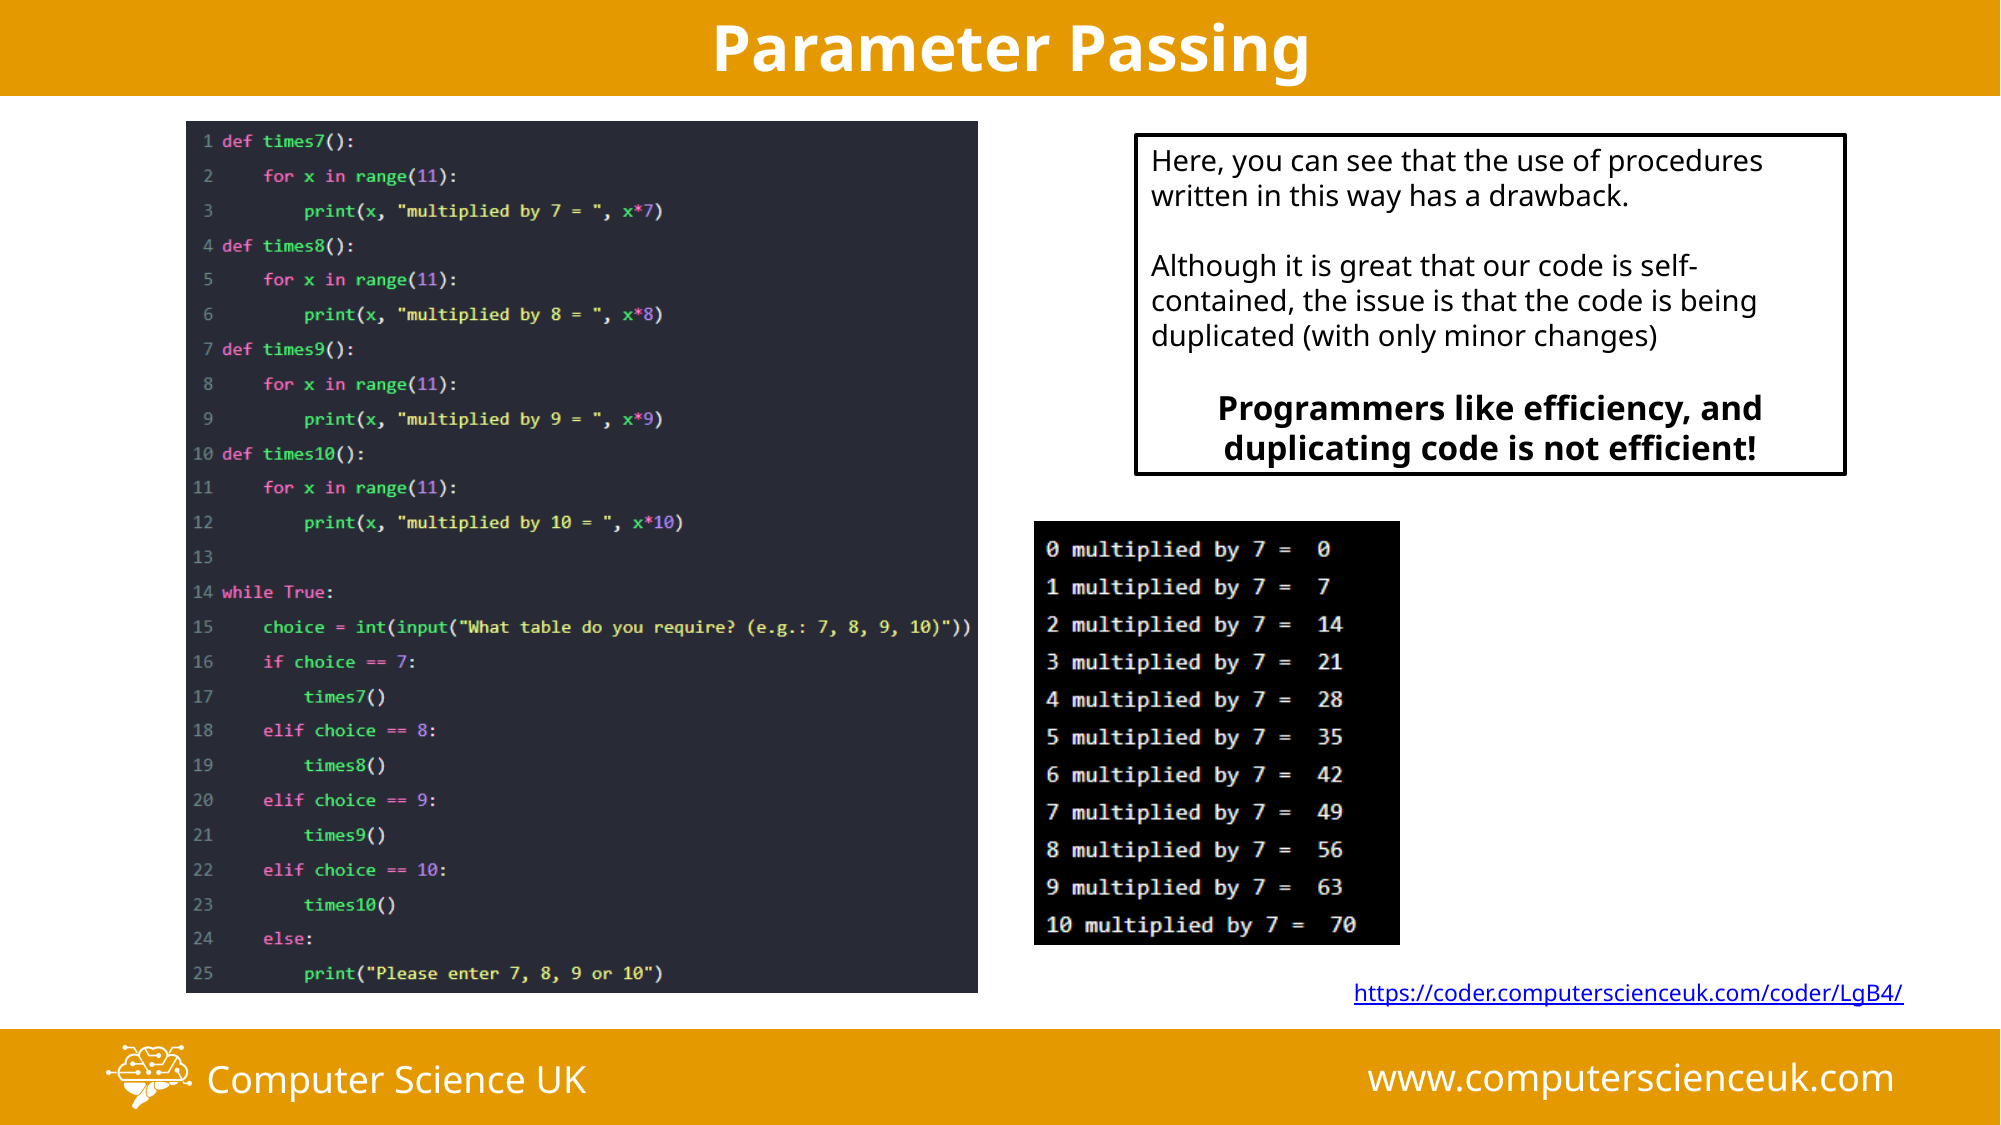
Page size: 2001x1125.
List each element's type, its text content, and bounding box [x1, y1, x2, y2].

text_box Here, you can see that the use of procedures written in this way has a drawback. Although it is great that our code is self-contained, the issue is that the code is being duplicated (with only minor changes) Programmers like efficiency, and duplicating code is not efficient! [1134, 133, 1847, 476]
picture [185, 120, 978, 993]
picture [1033, 521, 1400, 946]
text_box https://coder.computerscienceuk.com/coder/LgB4/ [1339, 971, 1919, 1018]
picture [106, 1045, 192, 1109]
title Parameter Passing [313, 0, 1711, 94]
